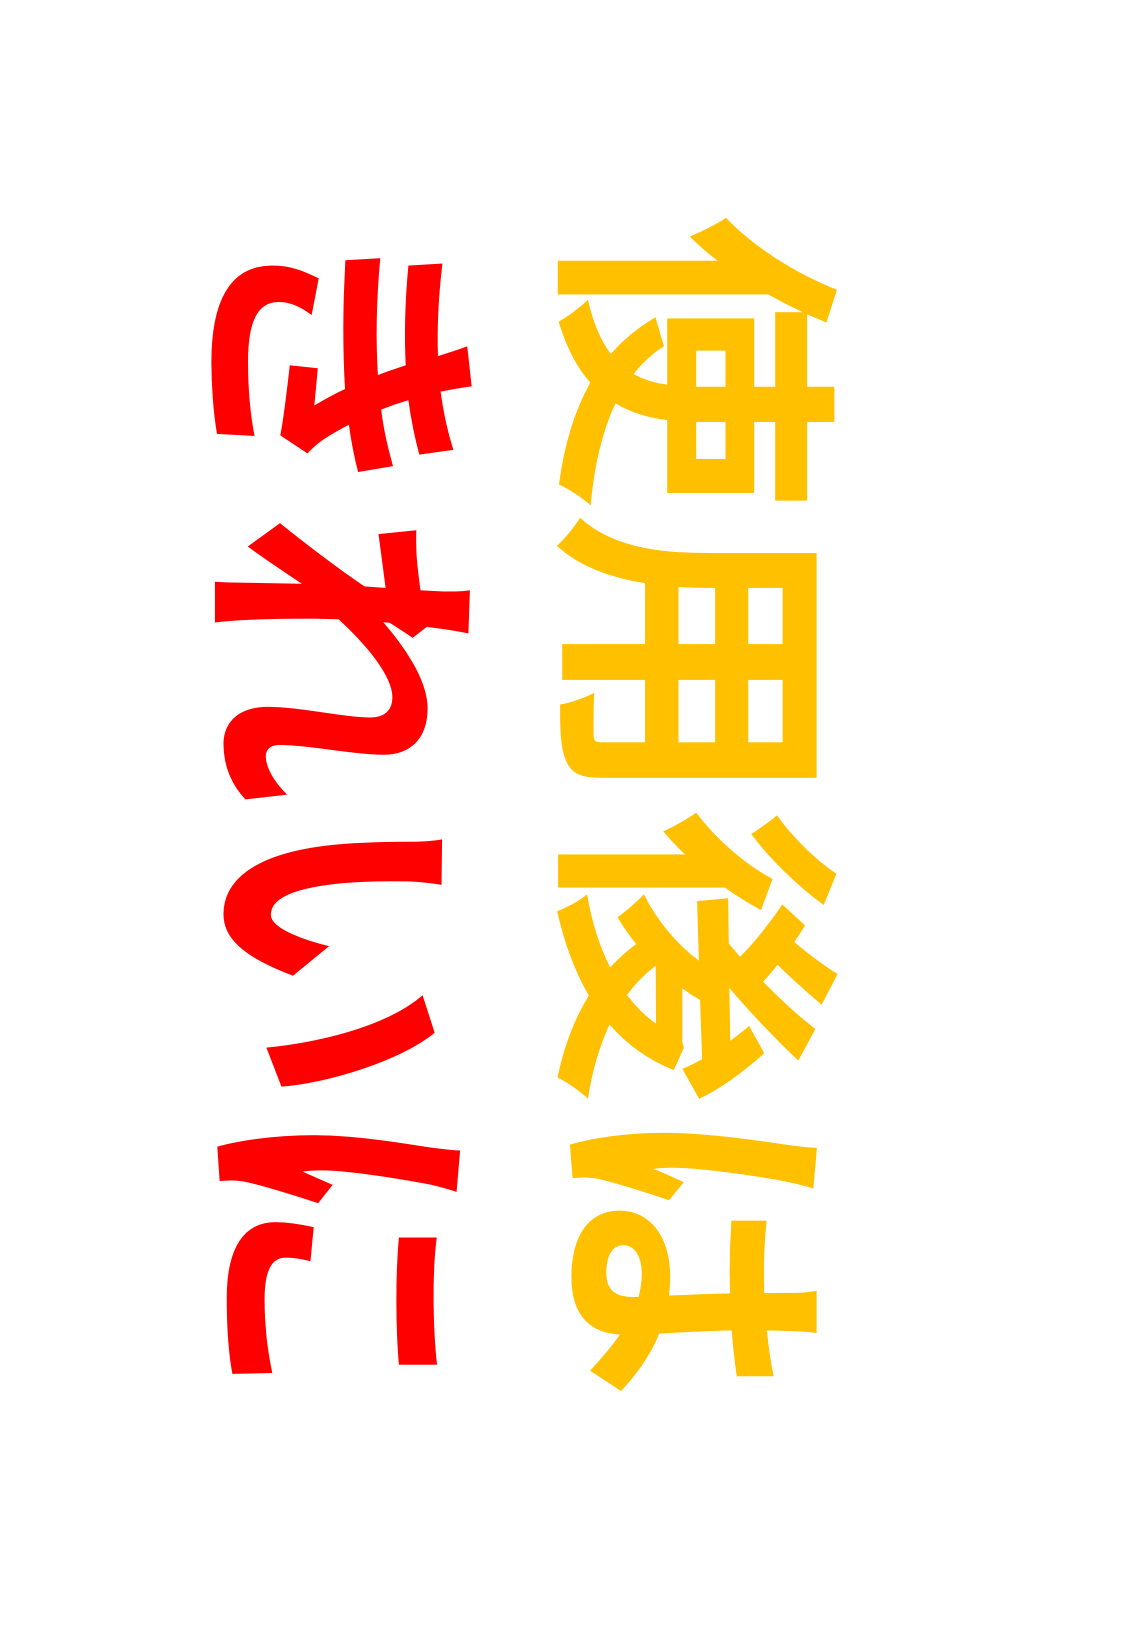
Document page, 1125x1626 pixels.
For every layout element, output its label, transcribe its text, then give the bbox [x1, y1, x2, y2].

text_box 使用後は きれいに [163, 16, 911, 1600]
